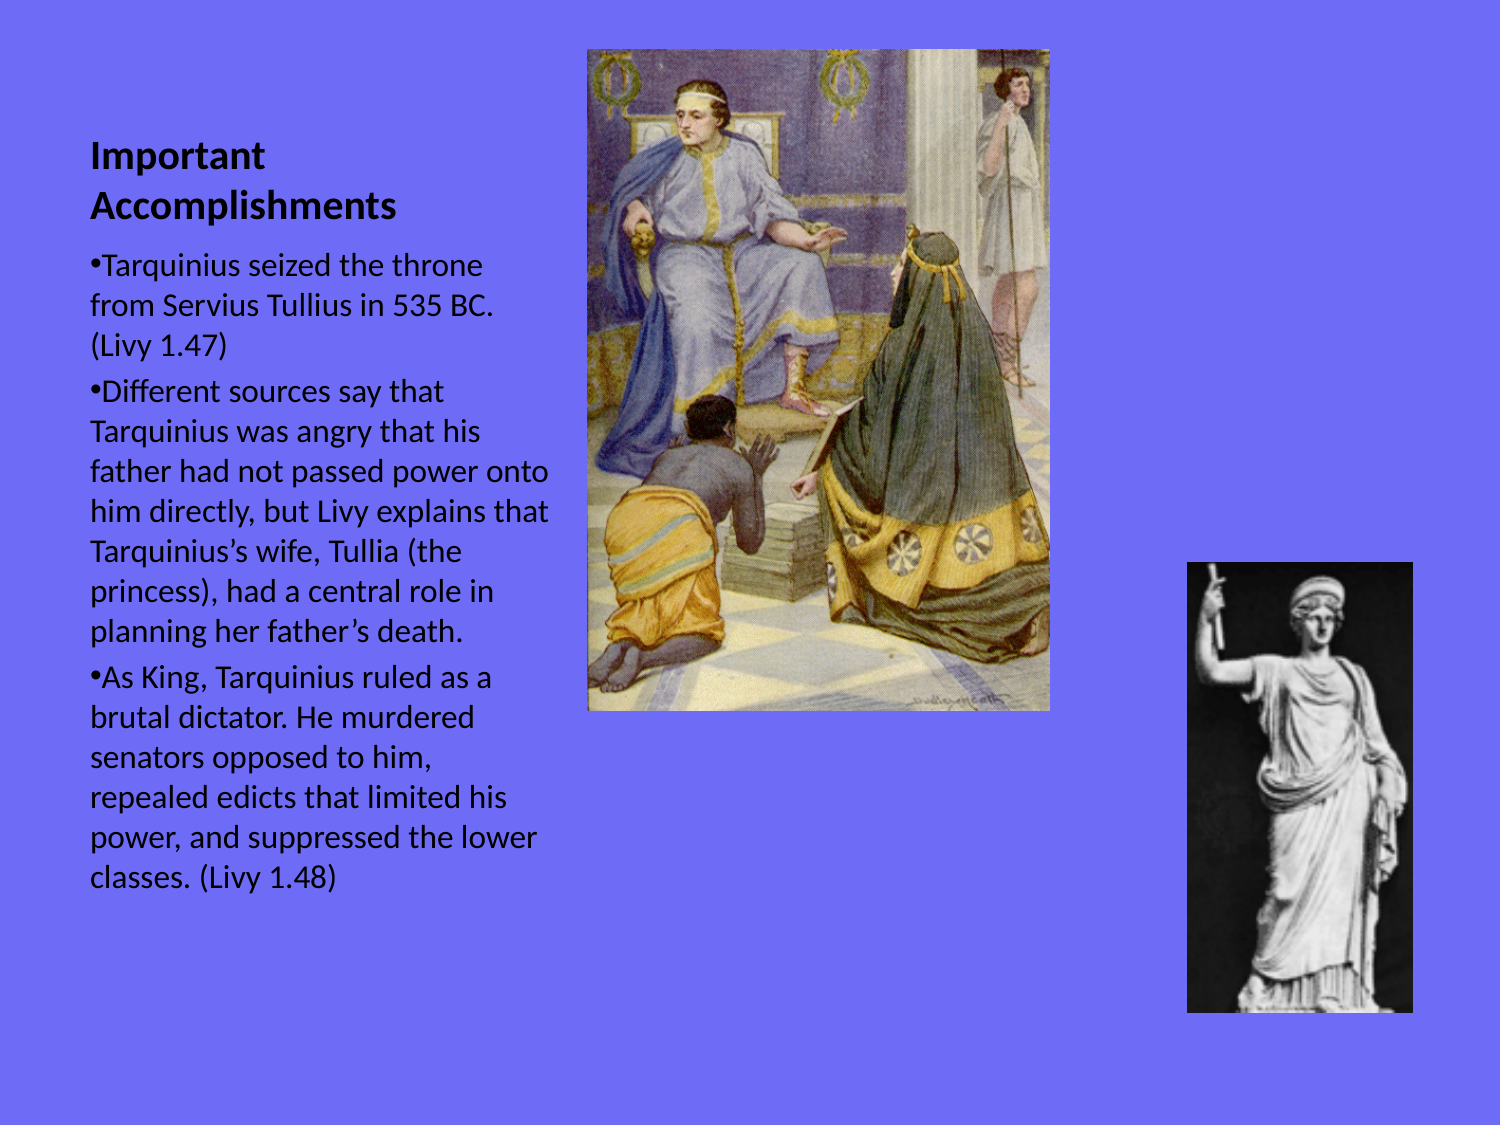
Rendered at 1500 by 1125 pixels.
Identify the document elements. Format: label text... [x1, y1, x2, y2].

title Important Accomplishments [74, 44, 569, 235]
picture [1187, 562, 1413, 1013]
picture [587, 49, 1051, 712]
list Tarquinius seized the throne from Servius Tullius in 535 BC. (Livy 1.47) Different sources say that Tarquinius was angry that his father had not passed power onto him directly, but Livy explains that Tarquinius’s wife, Tullia (the princess), had a central role in planning her father’s death. As King, Tarquinius ruled as a brutal dictator. He murdered senators opposed to him, repealed edicts that limited his power, and suppressed the lower classes. (Livy 1.48) [74, 235, 569, 1006]
